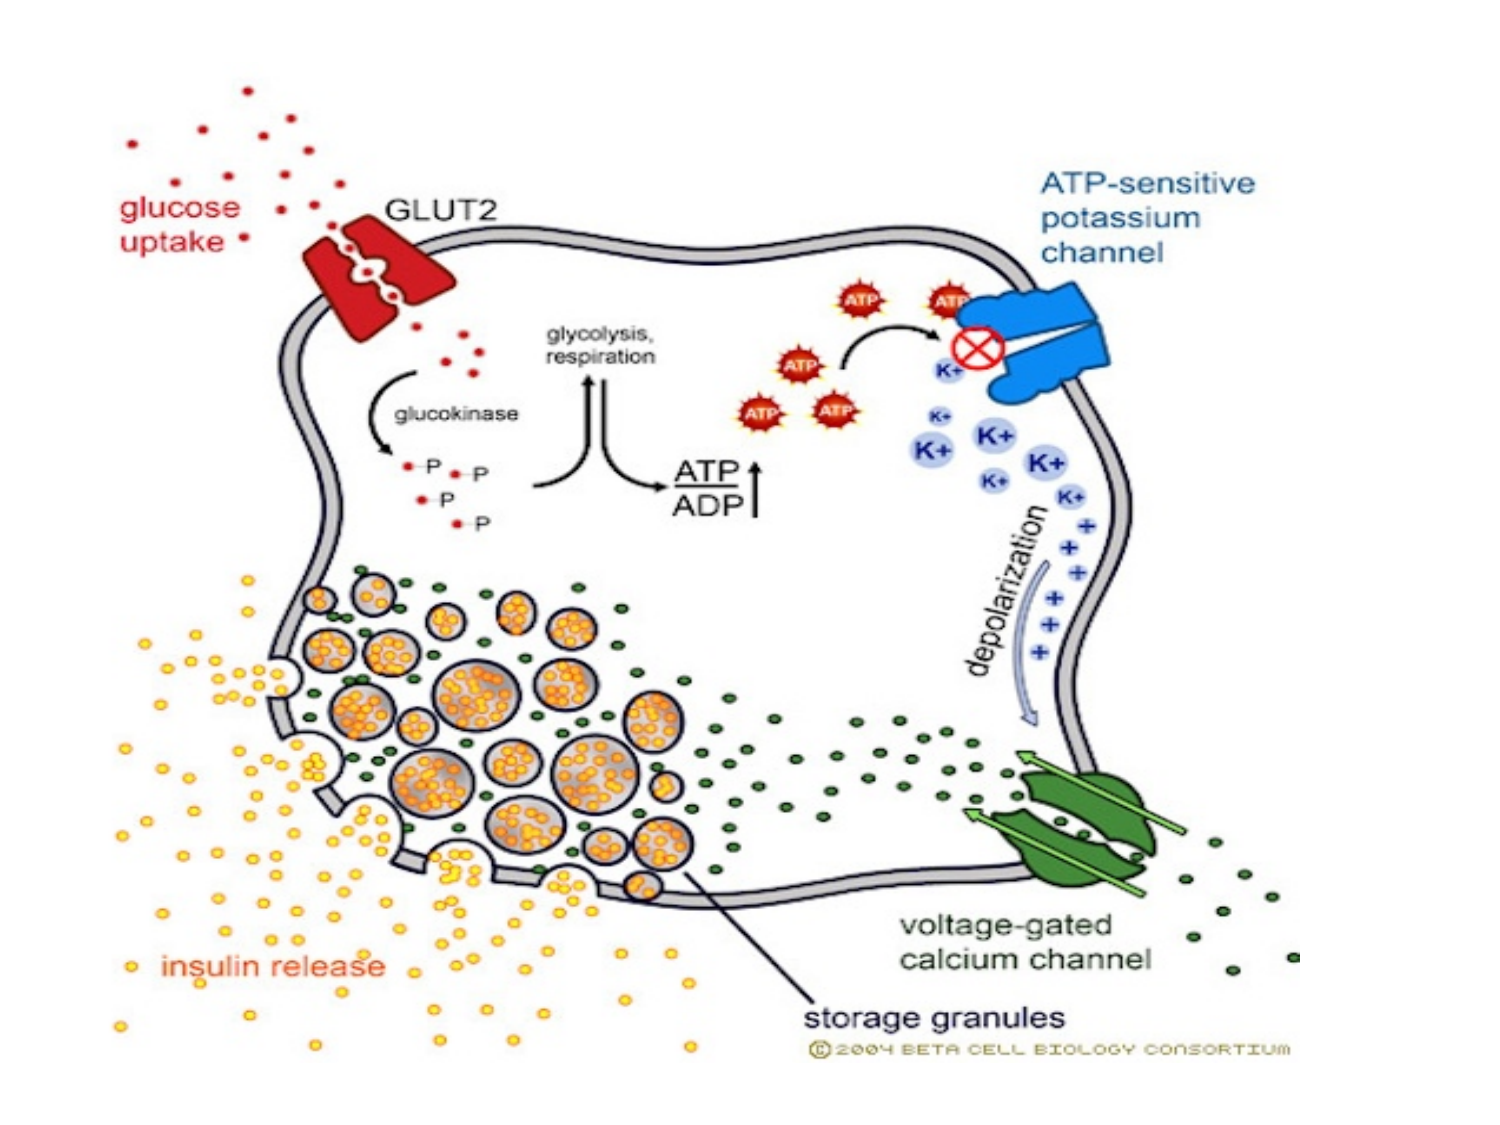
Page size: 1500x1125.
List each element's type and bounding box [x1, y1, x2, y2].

list [74, 62, 1301, 1063]
